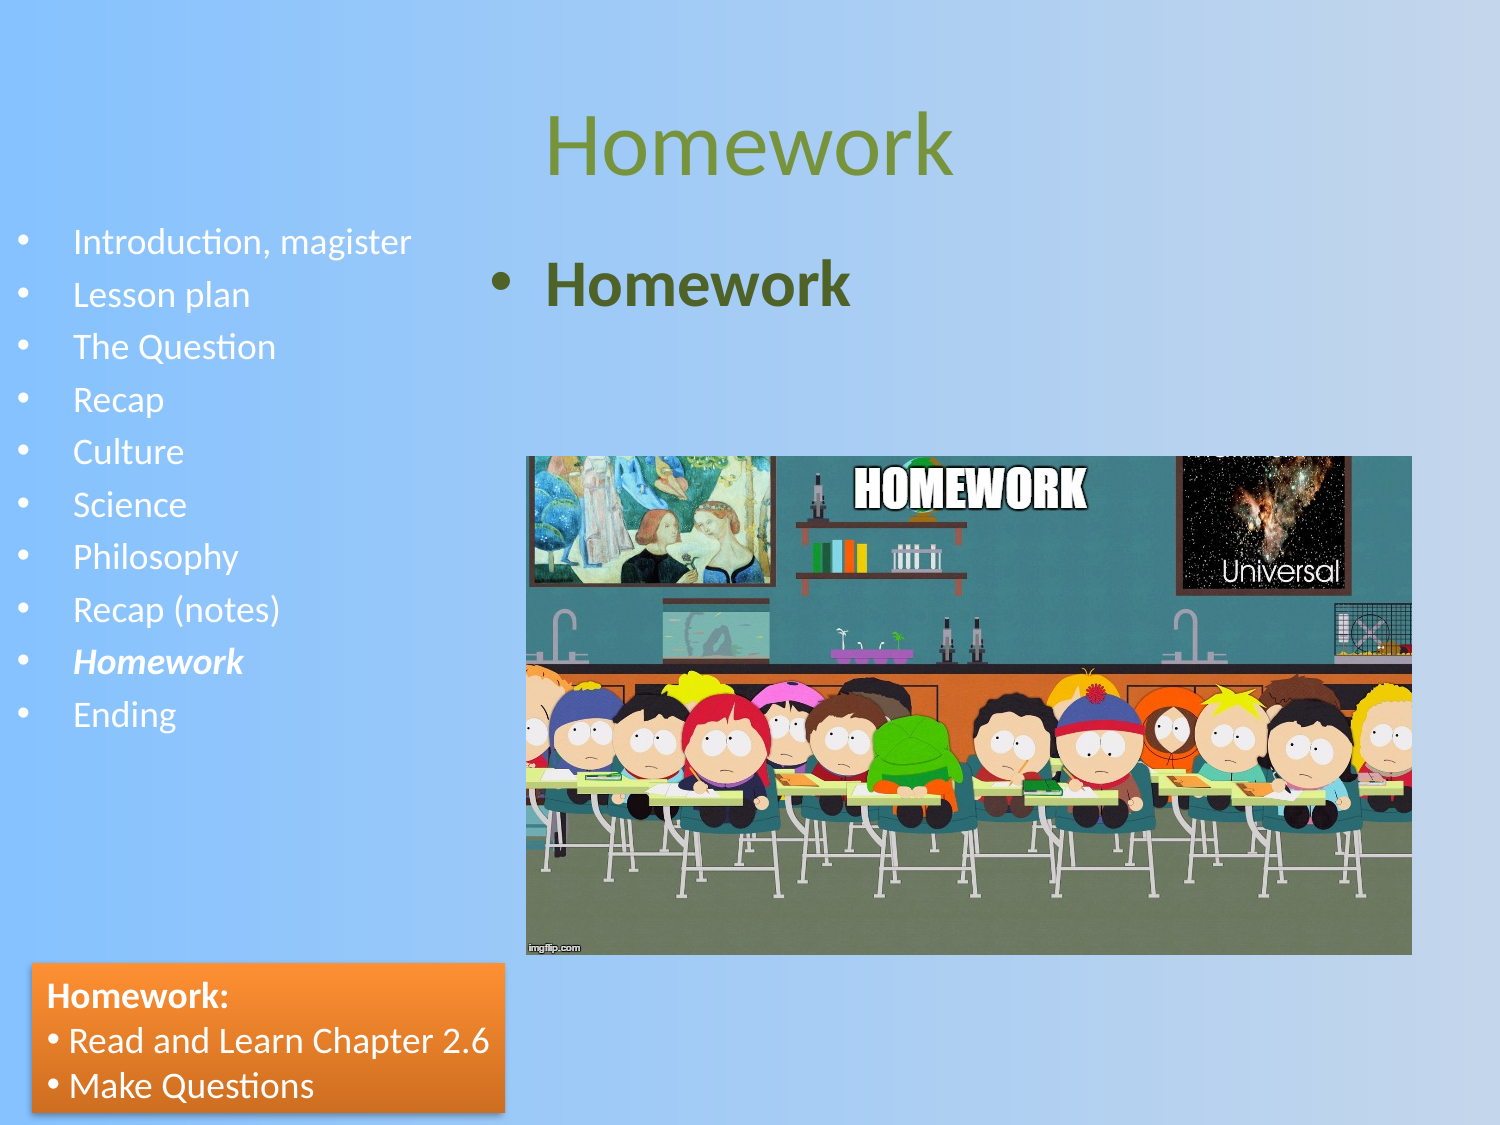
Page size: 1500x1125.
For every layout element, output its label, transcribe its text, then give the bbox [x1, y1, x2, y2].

text_box Introduction, magister Lesson plan The Question Recap Culture Science Philosophy Recap (notes) Homework Ending [1, 209, 475, 953]
picture [525, 456, 1413, 955]
list Homework [474, 232, 1425, 1005]
title Homework [75, 45, 1425, 232]
text_box Homework: Read and Learn Chapter 2.6 Make Questions [32, 963, 506, 1113]
